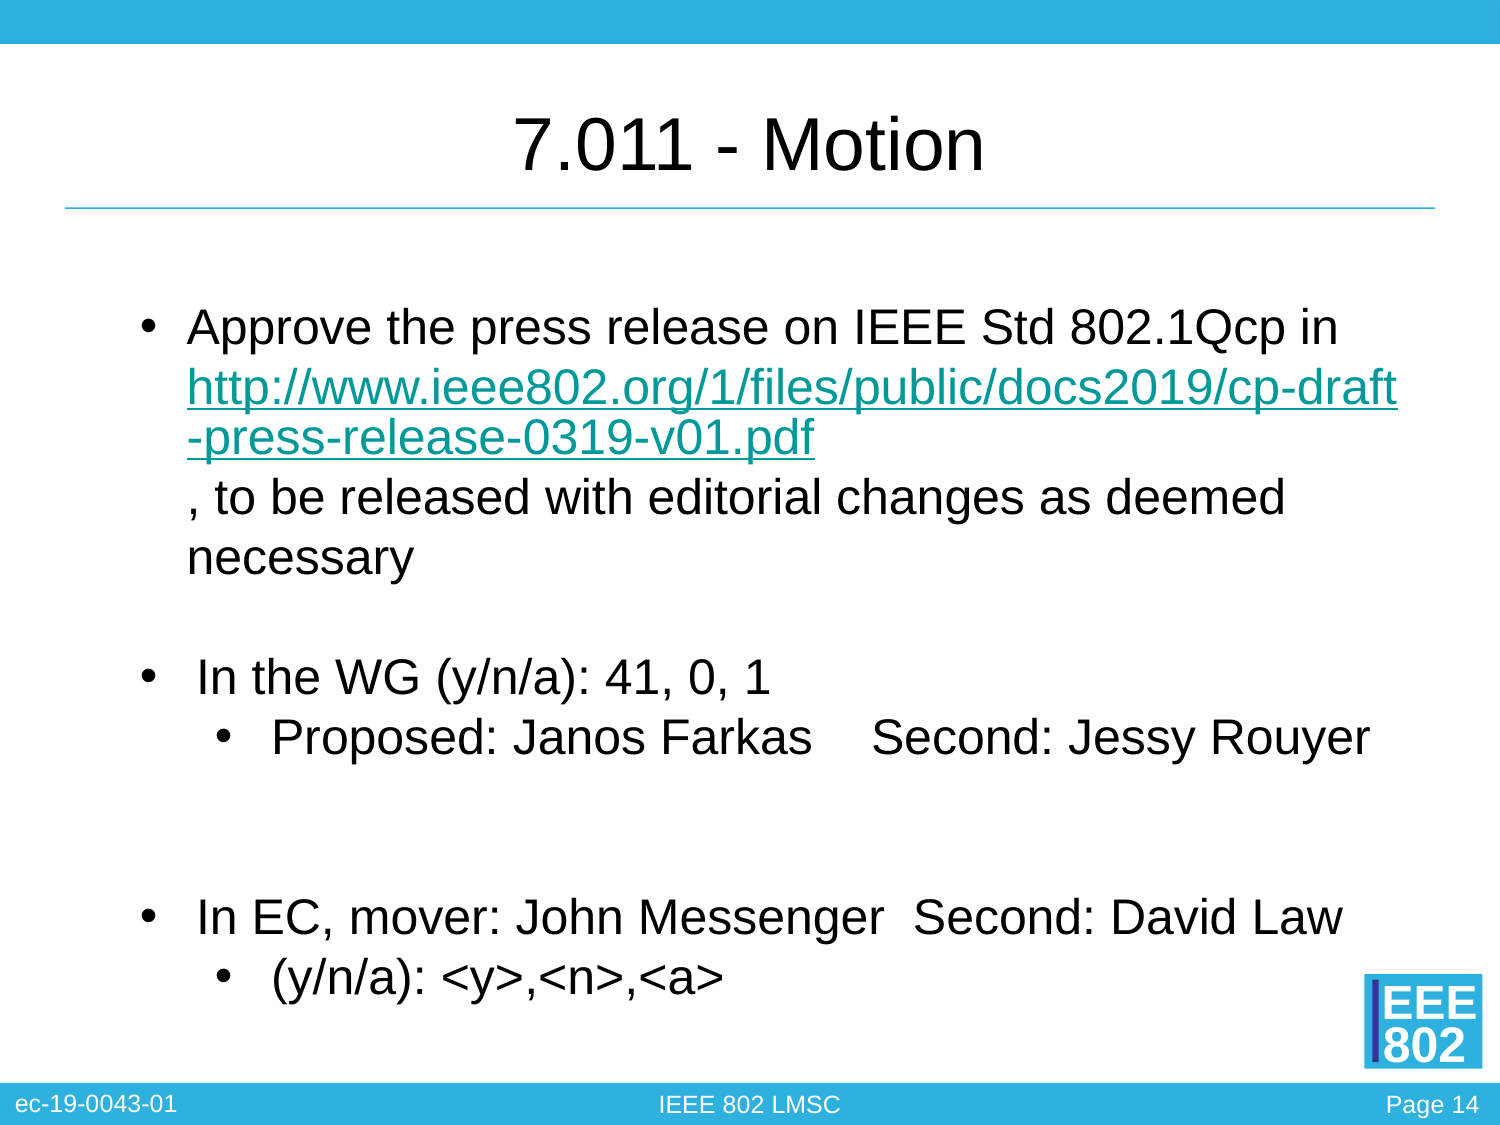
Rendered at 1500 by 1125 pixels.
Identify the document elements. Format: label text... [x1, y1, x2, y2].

text_box Approve the press release on IEEE Std 802.1Qcp in http://www.ieee802.org/1/files/public/docs2019/cp-draft-press-release-0319-v01.pdf, to be released with editorial changes as deemed necessary In the WG (y/n/a): 41, 0, 1 Proposed: Janos Farkas Second: Jessy Rouyer In EC, mover: John Messenger Second: David Law (y/n/a): <y>,<n>,<a> [125, 287, 1425, 963]
title 7.011 - Motion [75, 75, 1425, 205]
